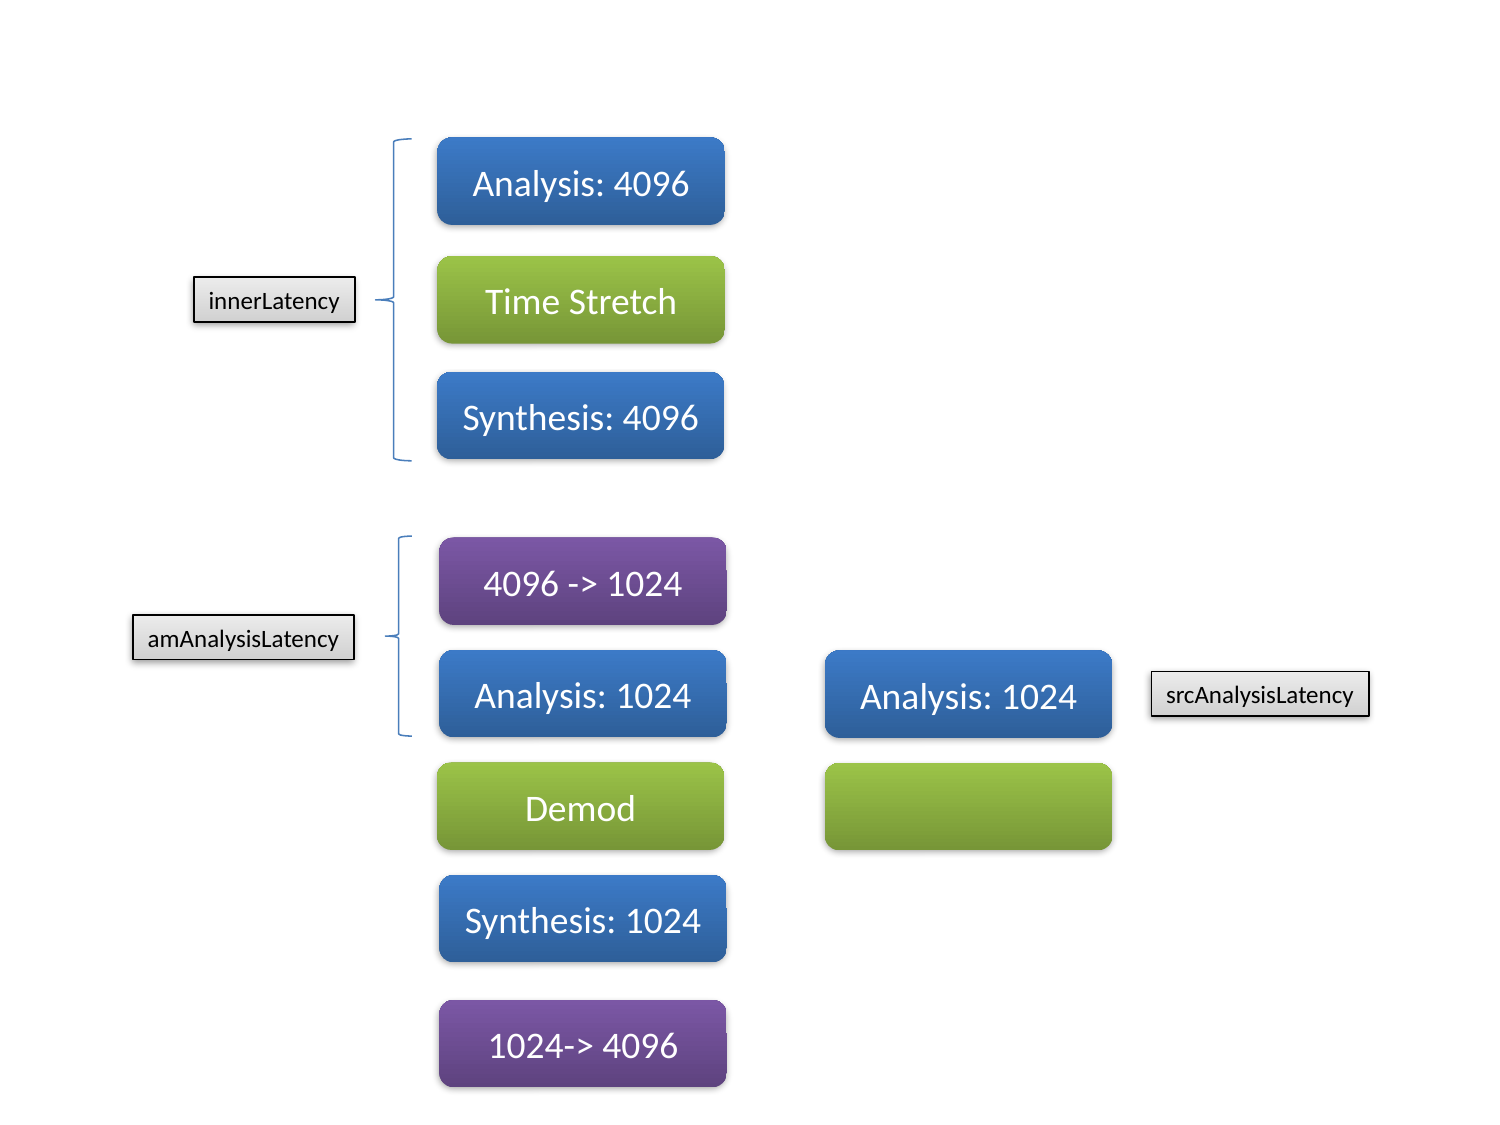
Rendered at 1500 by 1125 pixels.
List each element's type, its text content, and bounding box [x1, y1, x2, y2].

text_box 1024-> 4096 [439, 999, 727, 1088]
text_box Analysis: 4096 [437, 137, 725, 225]
text_box amAnalysisLatency [132, 614, 355, 660]
text_box Analysis: 1024 [439, 649, 727, 738]
text_box Synthesis: 1024 [439, 874, 727, 963]
text_box Demod [436, 762, 725, 850]
text_box [384, 535, 412, 737]
text_box [374, 138, 412, 462]
text_box Analysis: 1024 [824, 650, 1113, 738]
text_box Time Stretch [437, 256, 725, 344]
text_box [824, 762, 1113, 851]
text_box Synthesis: 4096 [436, 371, 725, 460]
text_box 4096 -> 1024 [439, 537, 727, 625]
text_box srcAnalysisLatency [1151, 671, 1370, 717]
text_box innerLatency [193, 276, 356, 323]
